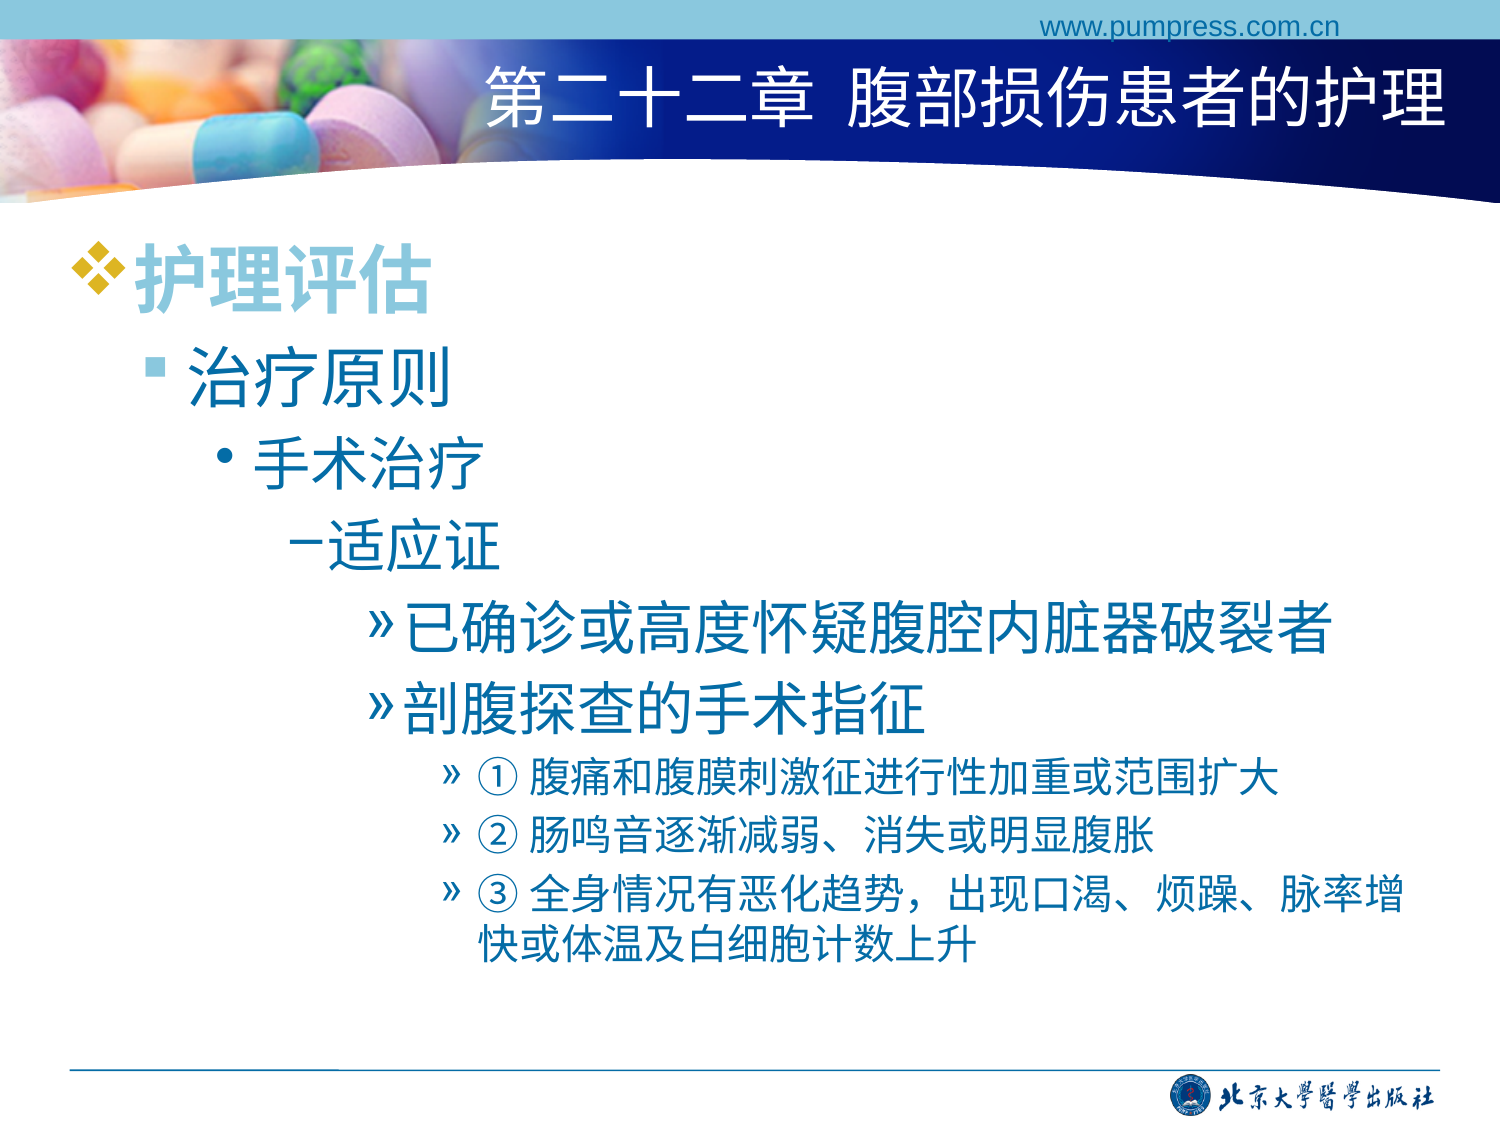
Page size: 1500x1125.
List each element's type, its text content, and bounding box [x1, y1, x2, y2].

picture [0, 40, 1500, 203]
slide_number www.pumpress.com.cn [1025, 0, 1463, 38]
title 第二十二章 腹部损伤患者的护理 [137, 49, 1463, 143]
picture [1170, 1074, 1436, 1118]
list 护理评估 治疗原则 手术治疗 适应证 已确诊或高度怀疑腹腔内脏器破裂者 剖腹探查的手术指征 ①腹痛和腹膜刺激征进行性加重或范围扩大 ②肠鸣音逐渐减弱、消失或明显腹胀 ③全身情况有恶化趋势，出现口渴、烦躁、脉率增快或体温及白细胞计数上升 [49, 224, 1463, 1026]
